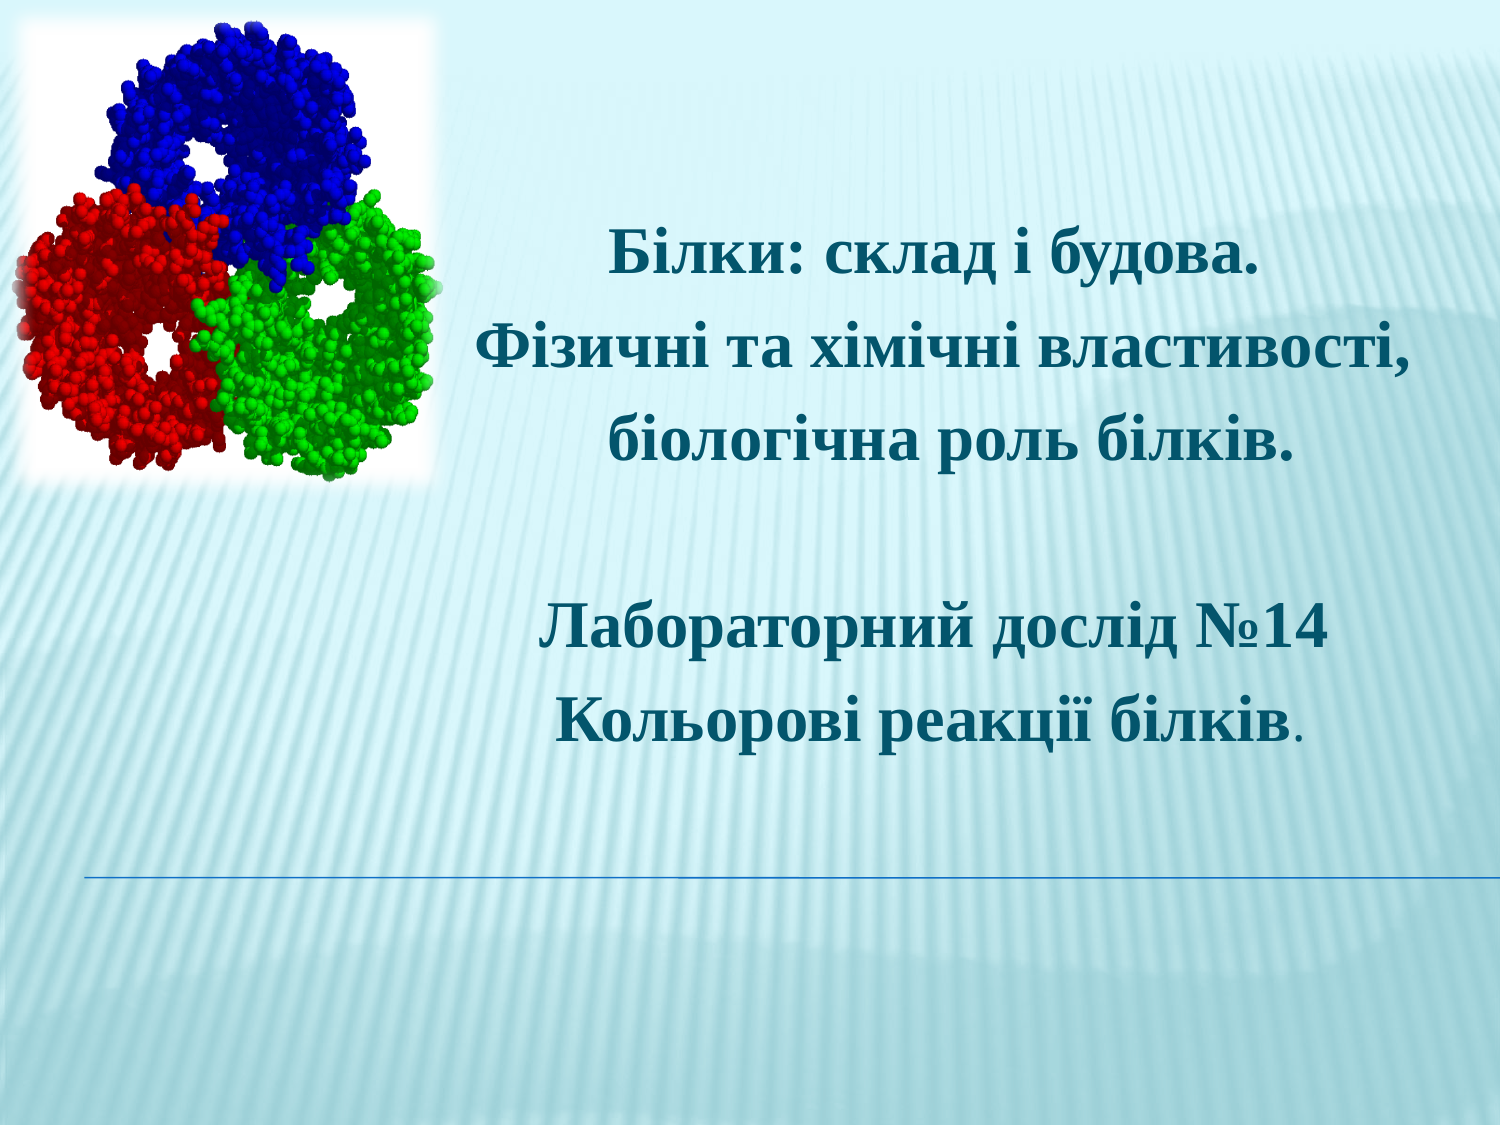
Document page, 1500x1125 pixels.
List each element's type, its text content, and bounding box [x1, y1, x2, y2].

picture [0, 0, 454, 505]
subtitle Білки: склад і будова. Фізичні та хімічні властивості, біологічна роль білків. Лабораторний дослід №14 Кольорові реакції білків. [421, 128, 1465, 762]
